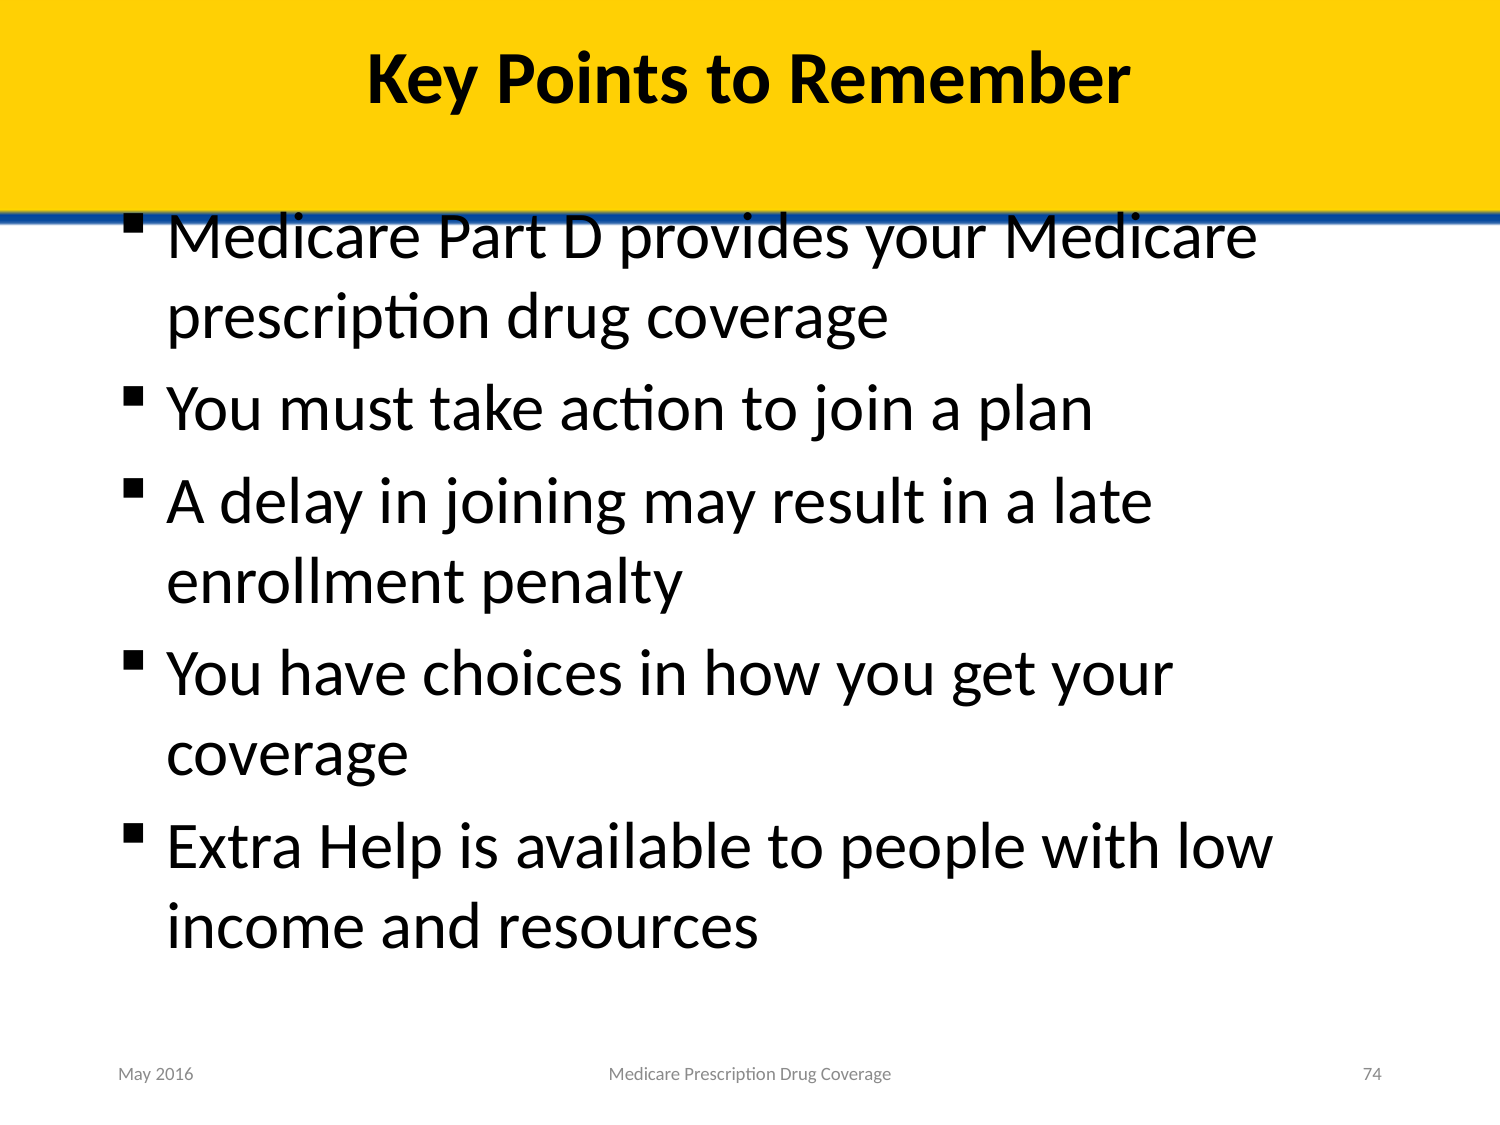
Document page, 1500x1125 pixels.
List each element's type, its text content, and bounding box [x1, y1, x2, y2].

slide_number 74 [1059, 1042, 1397, 1103]
footer Medicare Prescription Drug Coverage [496, 1042, 1004, 1103]
picture [0, 157, 1500, 1125]
title Key Points to Remember [0, 2, 1500, 157]
list Medicare Part D provides your Medicare prescription drug coverage You must take action to join a plan A delay in joining may result in a late enrollment penalty You have choices in how you get your coverage Extra Help is available to people with low income and resources [103, 184, 1397, 1014]
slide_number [103, 1042, 441, 1103]
